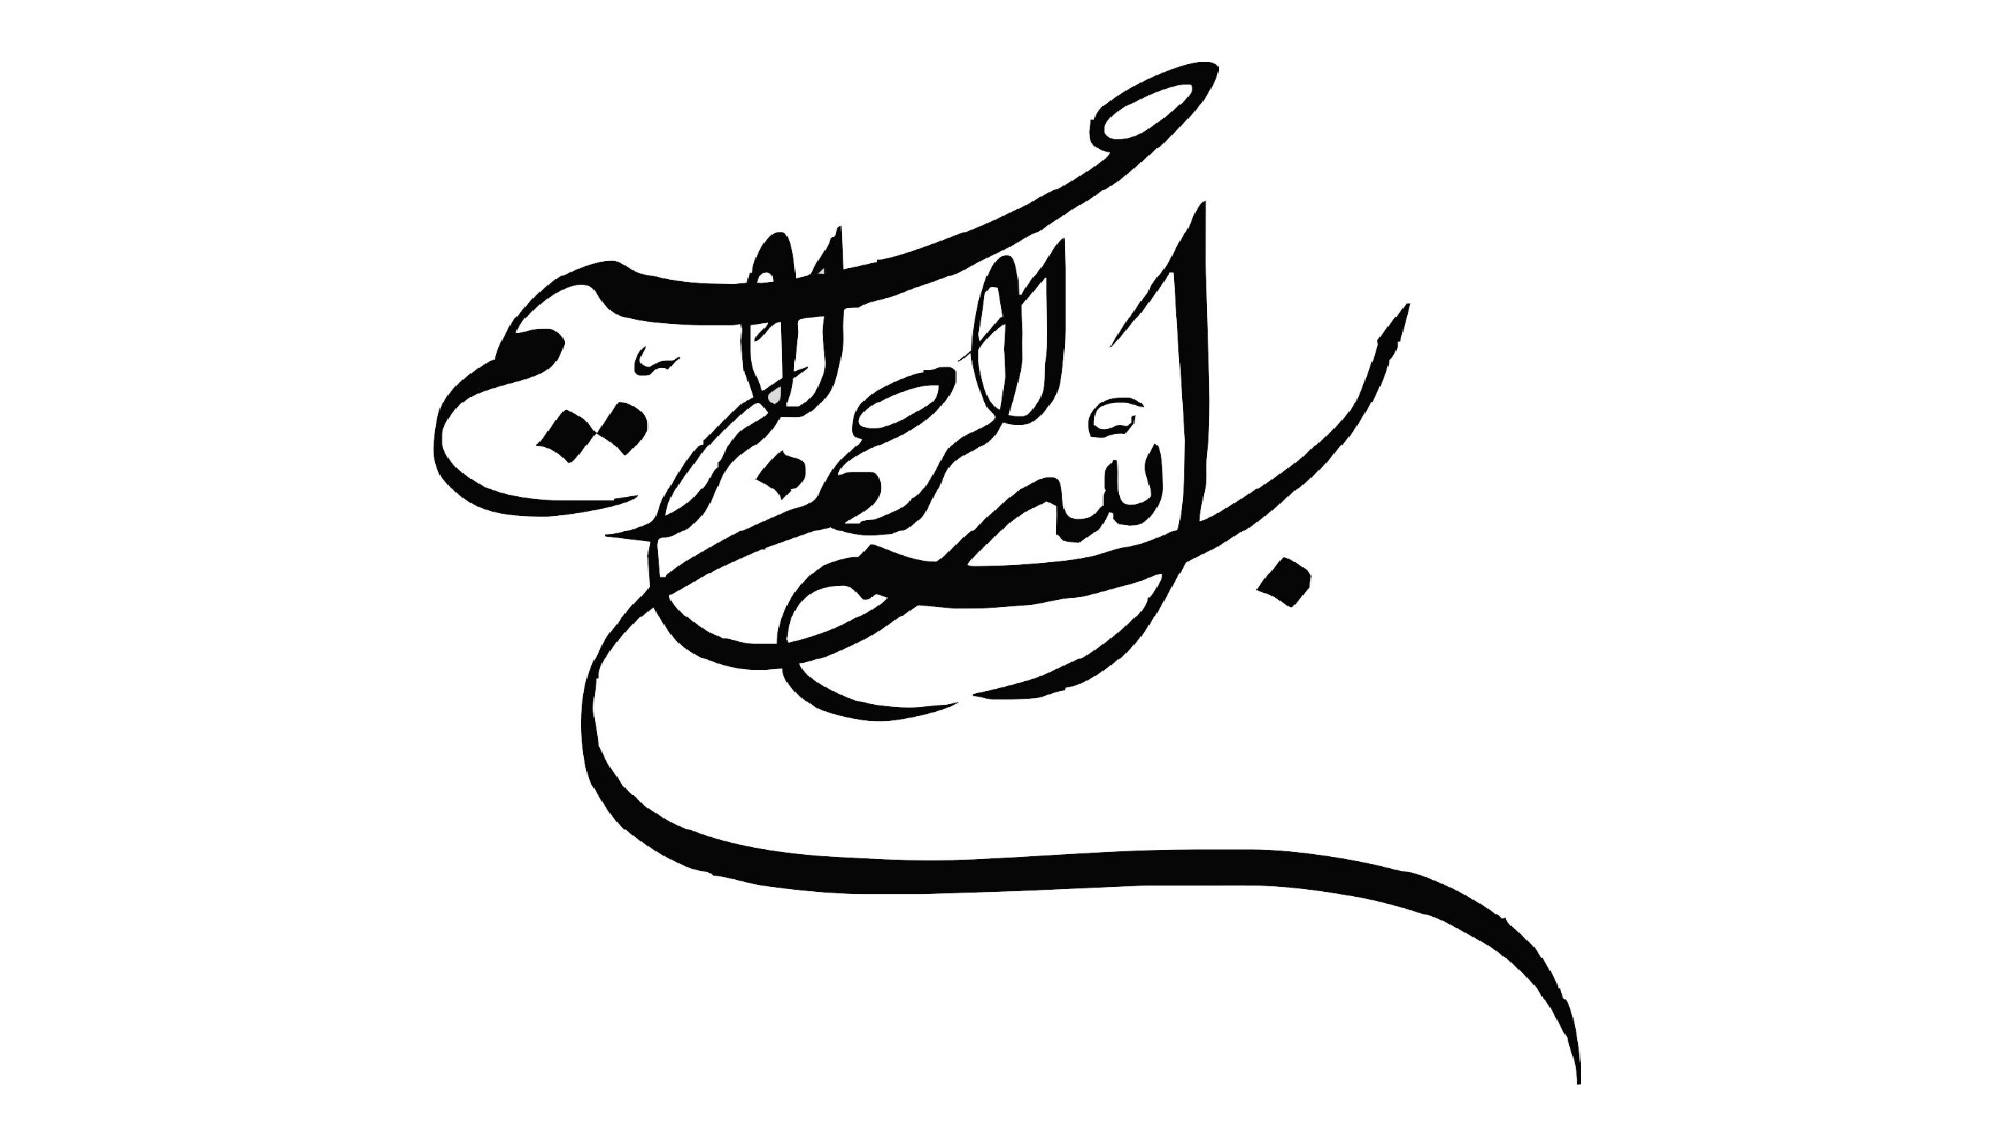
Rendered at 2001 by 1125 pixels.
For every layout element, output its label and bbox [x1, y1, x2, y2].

list [433, 62, 1581, 1085]
